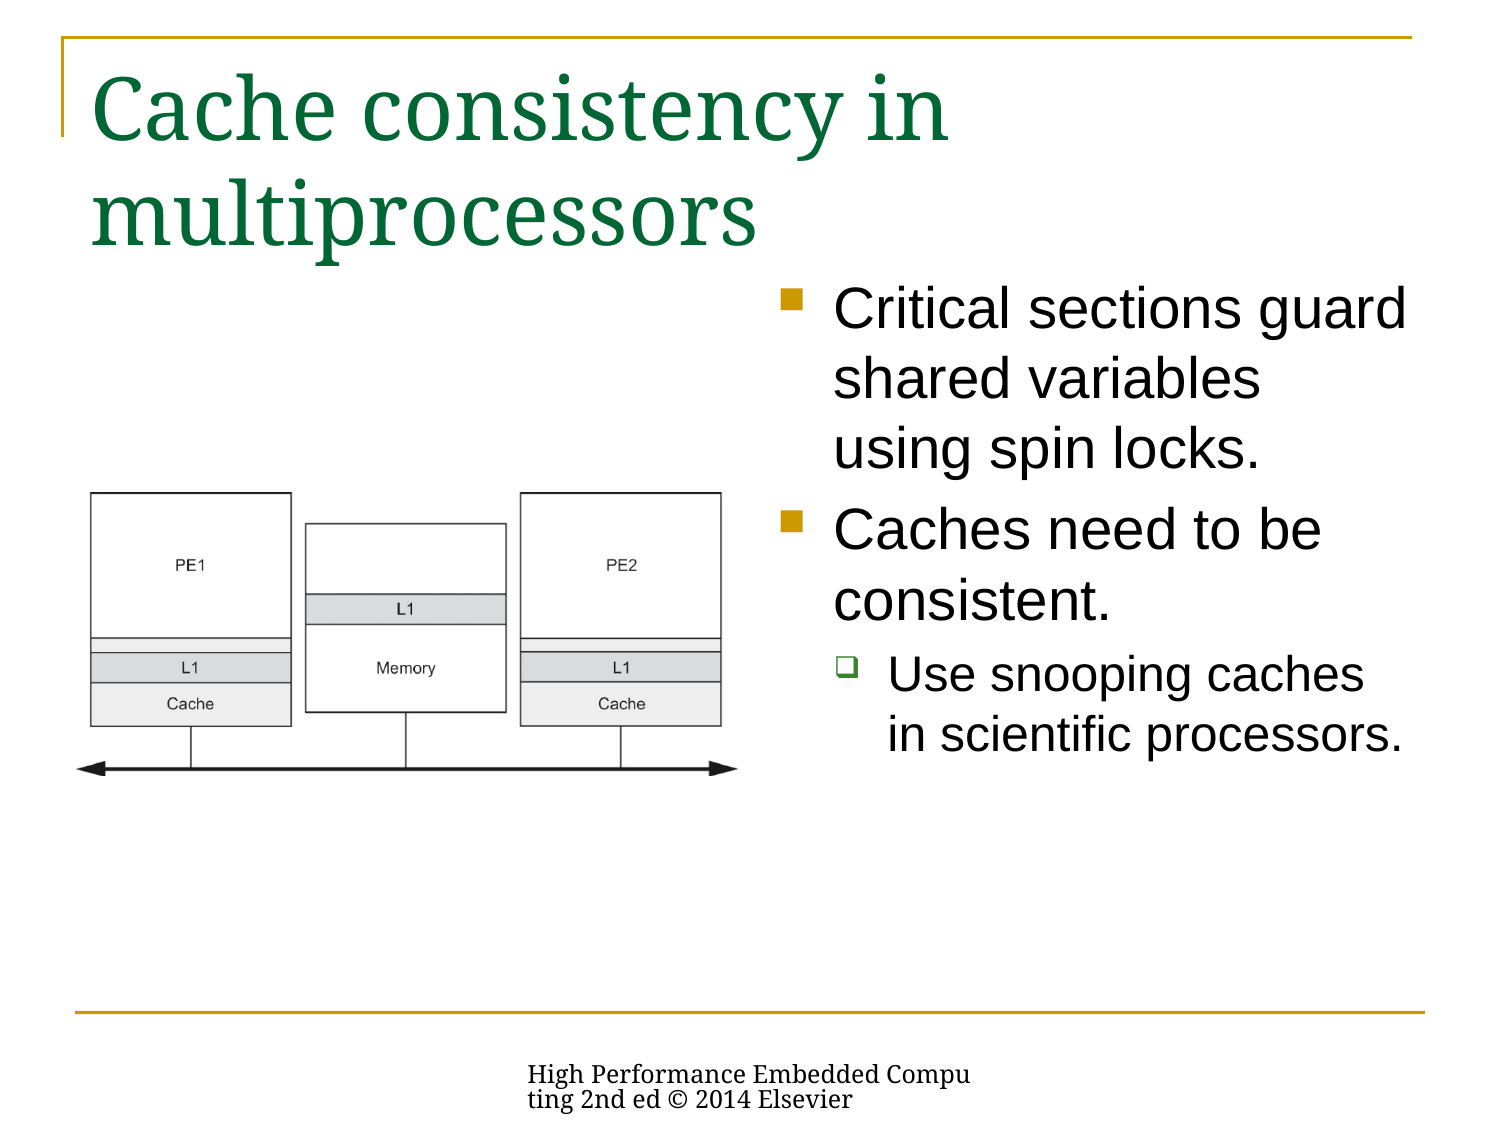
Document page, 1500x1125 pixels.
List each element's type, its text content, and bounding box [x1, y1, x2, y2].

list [74, 492, 738, 776]
footer High Performance Embedded Computing 2nd ed © 2014 Elsevier [512, 1025, 988, 1100]
title Cache consistency in multiprocessors [75, 45, 1425, 233]
list Critical sections guard shared variables using spin locks. Caches need to be consistent. Use snooping caches in scientific processors. [762, 262, 1425, 1006]
